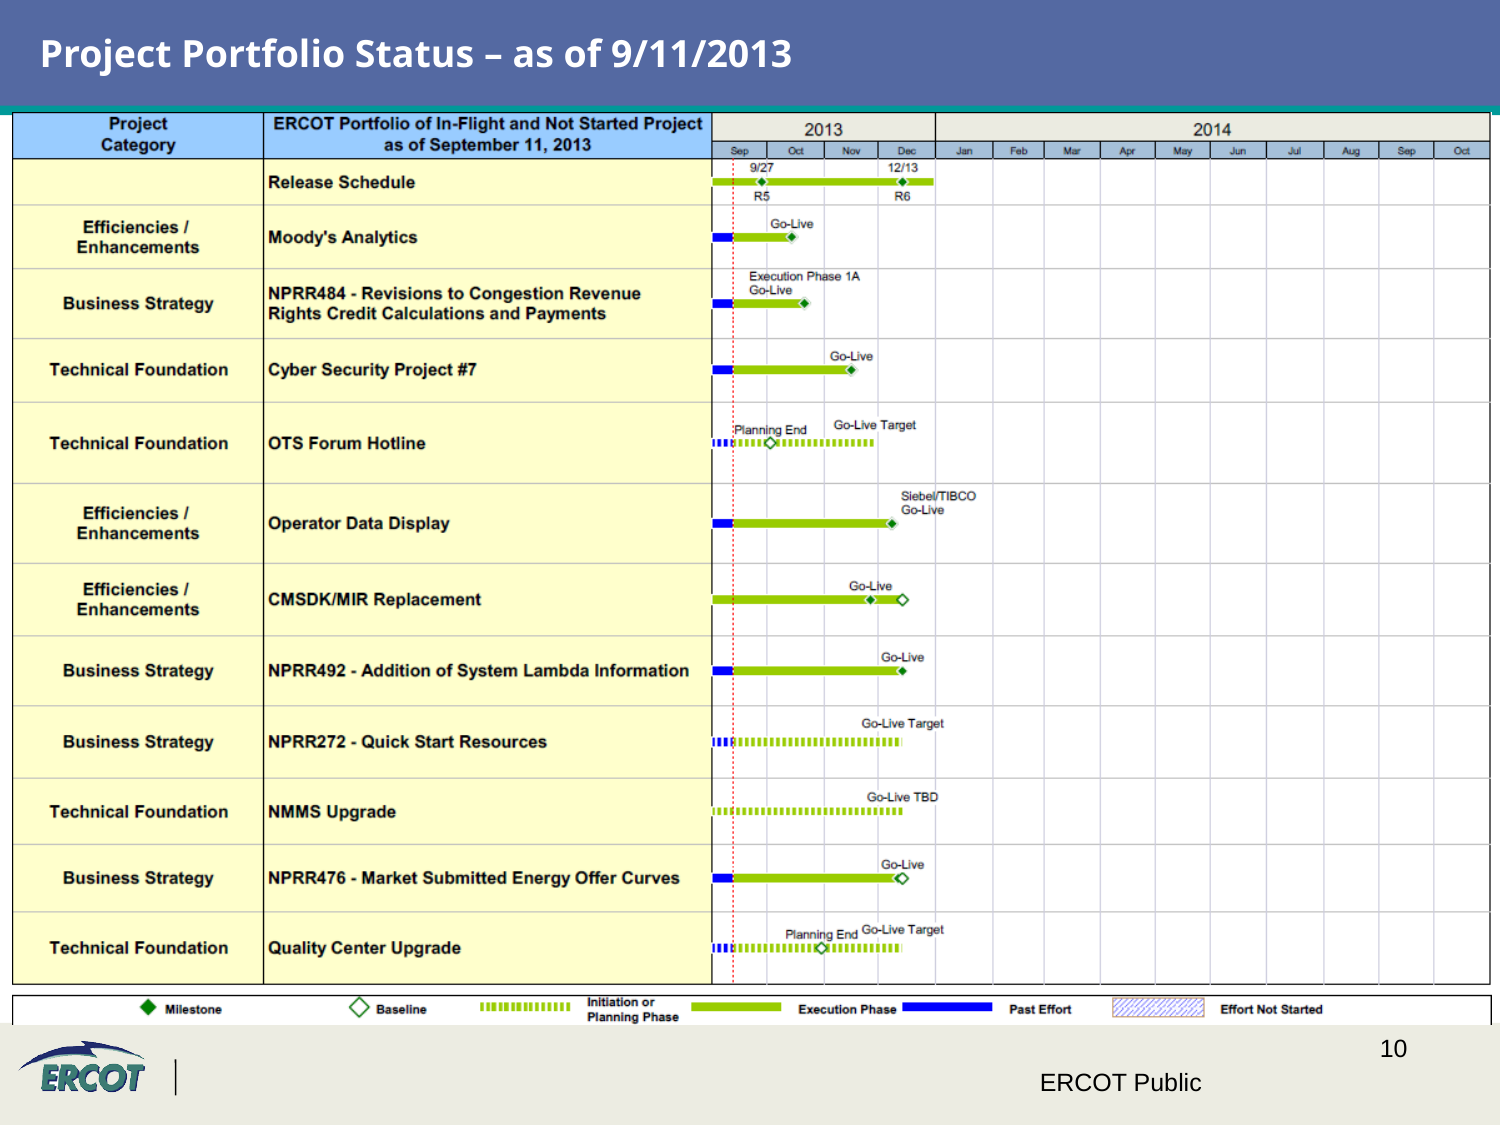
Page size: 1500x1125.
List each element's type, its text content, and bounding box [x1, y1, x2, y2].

text_box Project Portfolio Status – as of 9/11/2013 [24, 30, 1163, 106]
picture [12, 112, 1492, 1026]
footer ERCOT Public [1025, 1059, 1438, 1125]
picture [10, 1031, 151, 1111]
text_box [24, 22, 1450, 85]
